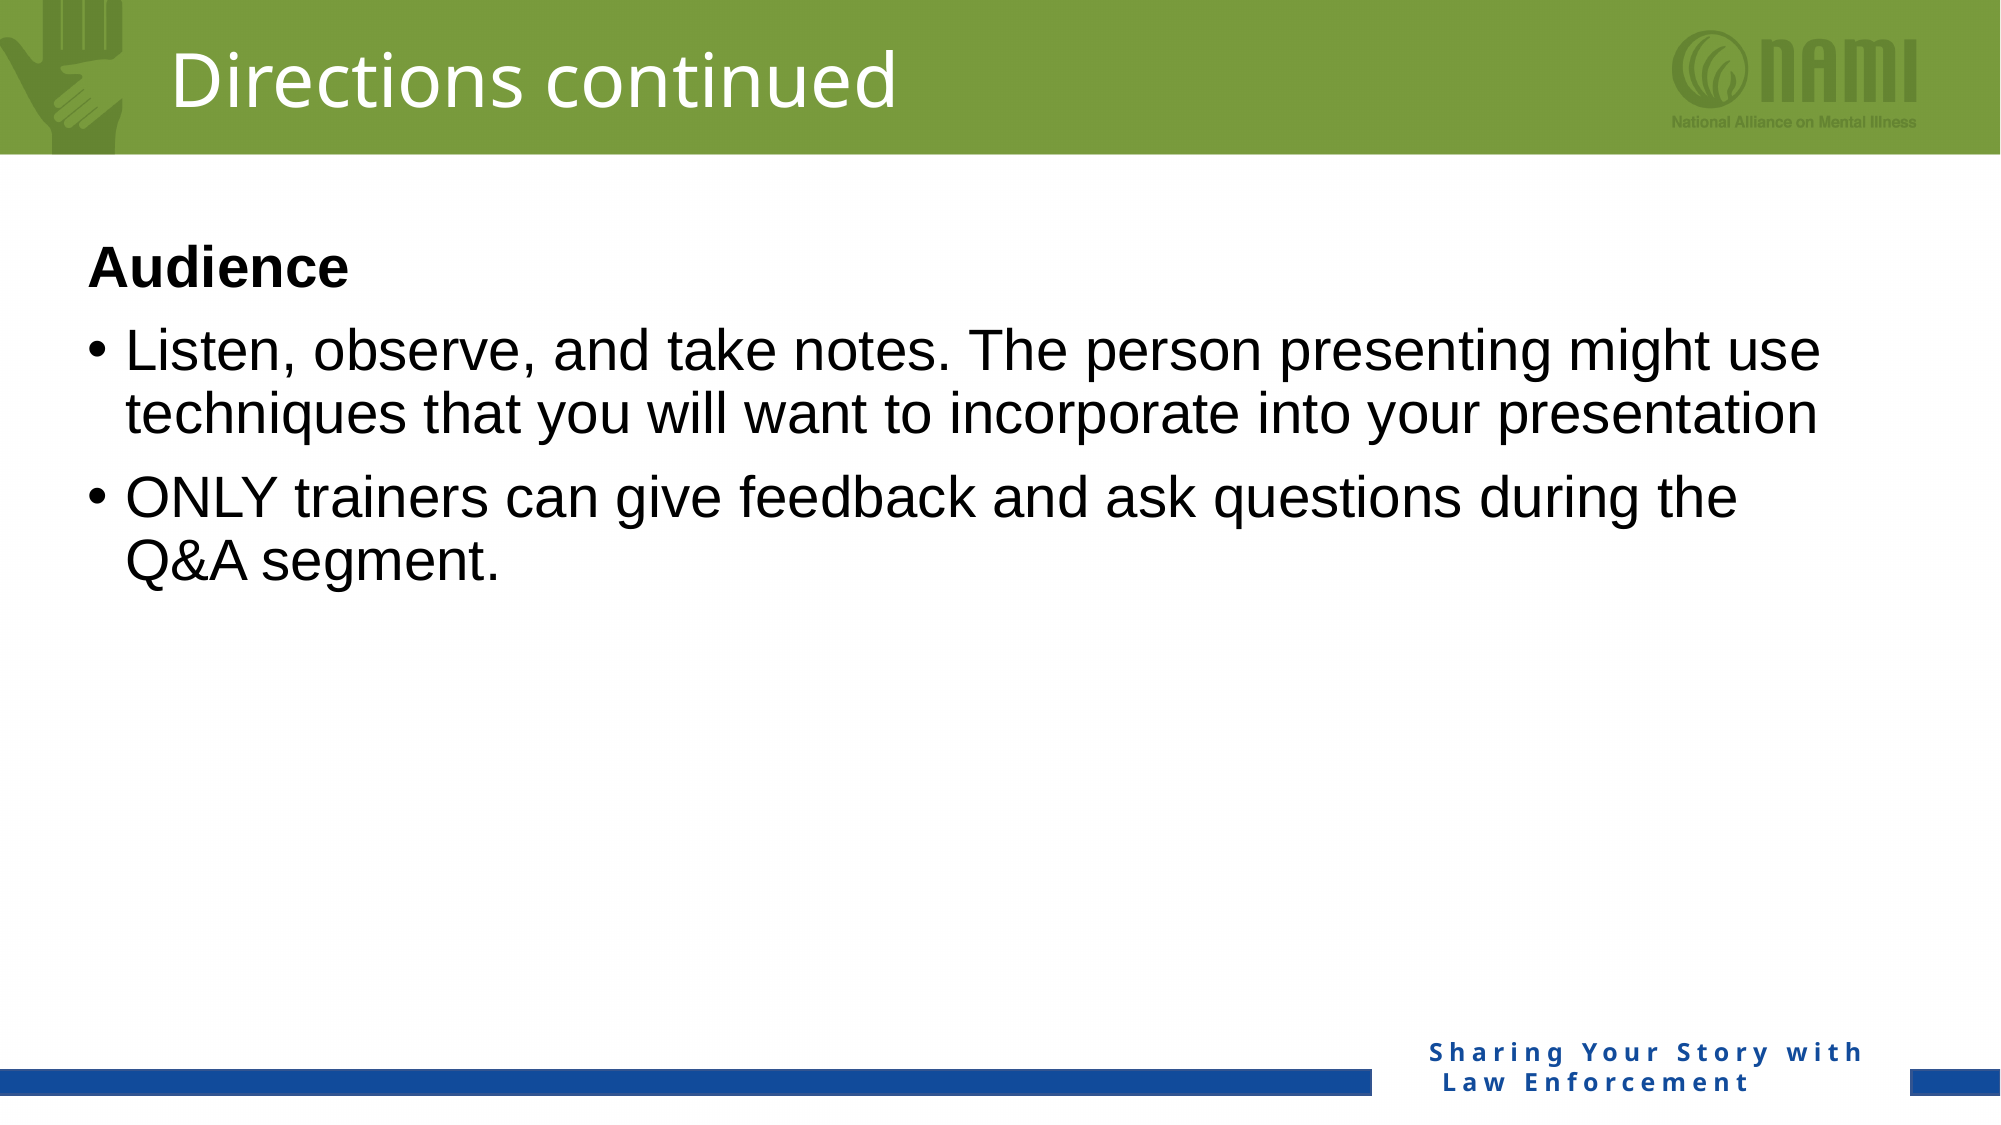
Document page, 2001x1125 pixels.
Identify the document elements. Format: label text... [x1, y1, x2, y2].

list Audience Listen, observe, and take notes. The person presenting might use techniques that you will want to incorporate into your presentation ONLY trainers can give feedback and ask questions during the Q&A segment. [72, 229, 1863, 1014]
picture [0, 0, 2001, 1125]
footer Sharing Your Story with Law Enforcement [1391, 1036, 1913, 1097]
title Directions continued [154, 6, 1863, 161]
